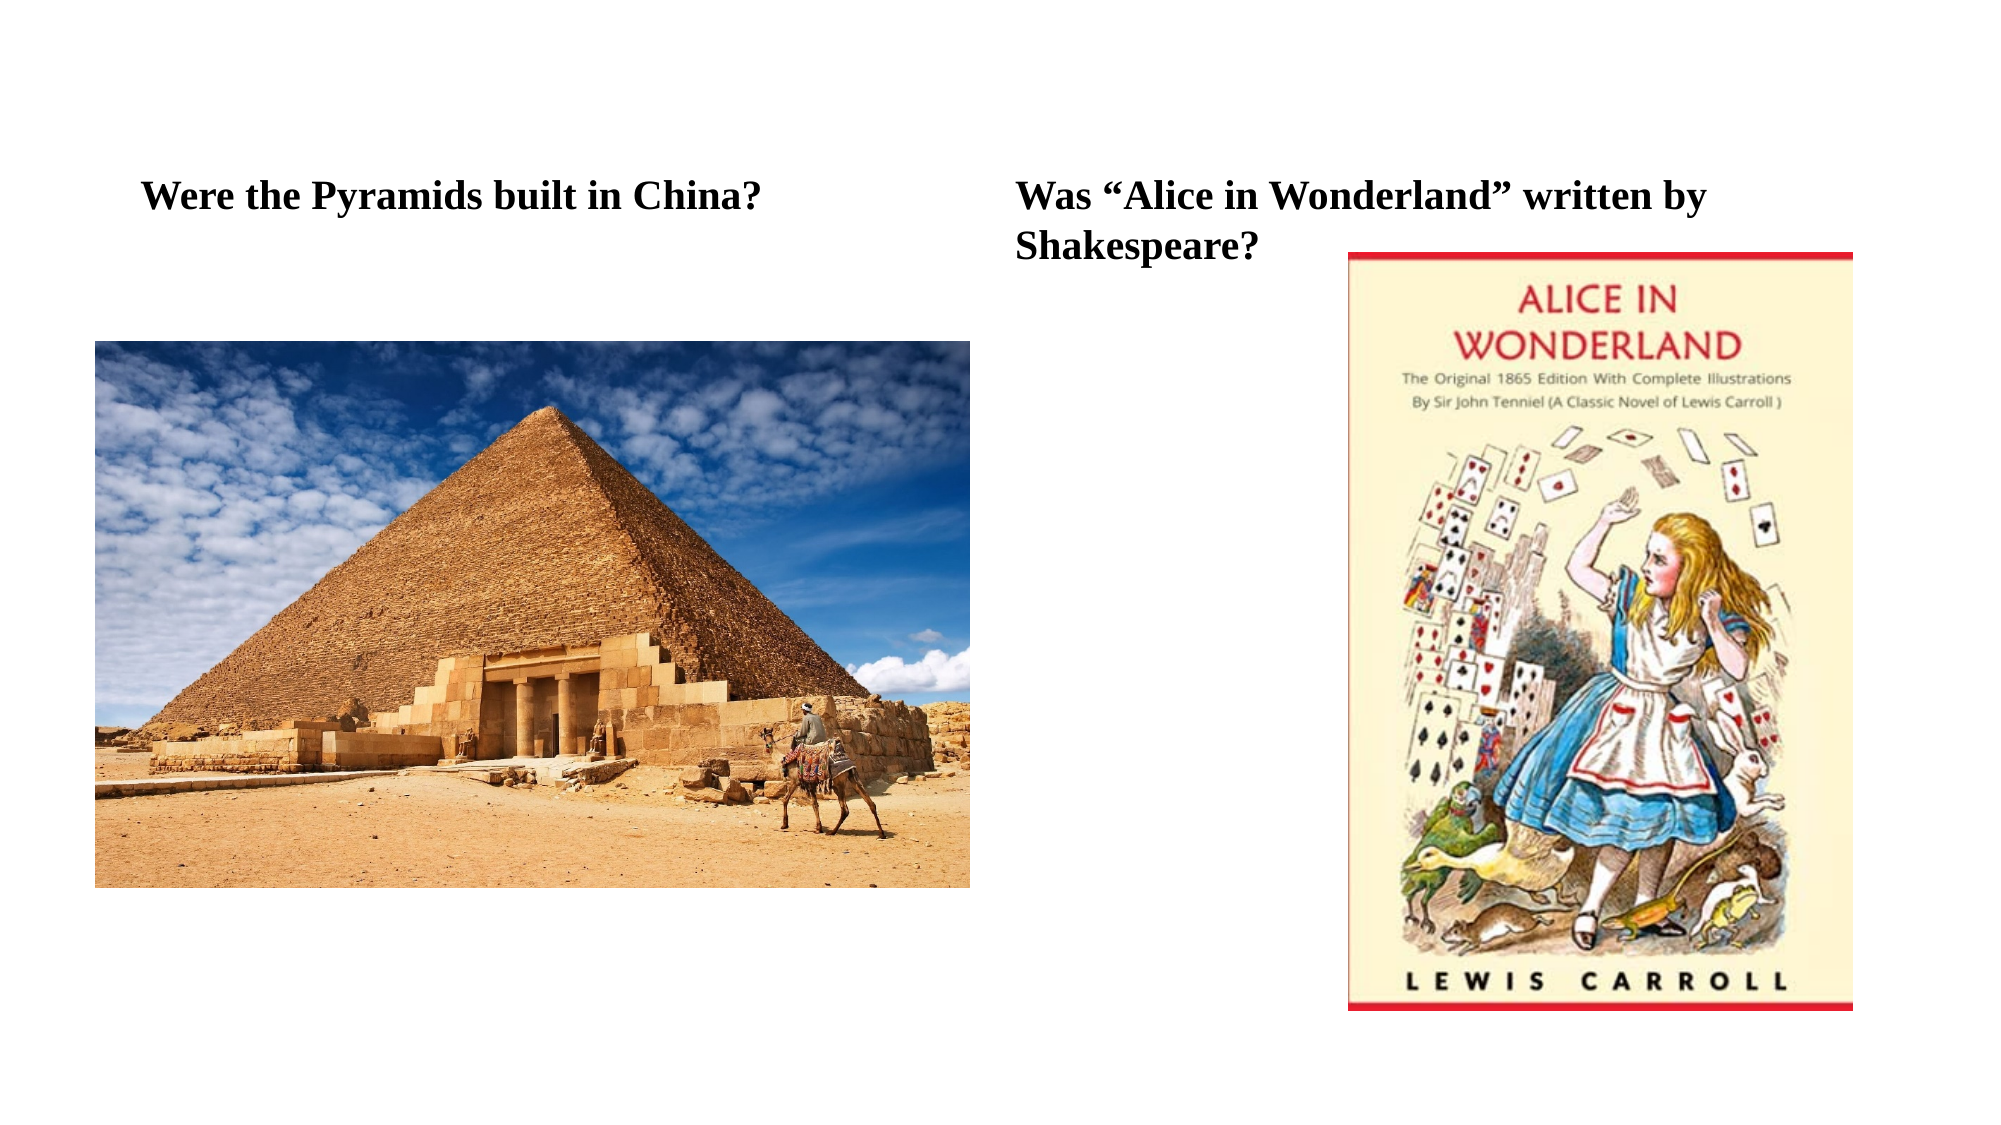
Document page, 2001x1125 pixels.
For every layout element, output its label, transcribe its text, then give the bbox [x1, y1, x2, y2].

list Were the Pyramids built in China? [125, 0, 782, 341]
list Was “Alice in Wonderland” written by Shakespeare? [1000, 0, 1929, 545]
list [1348, 252, 1853, 1011]
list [95, 341, 970, 888]
